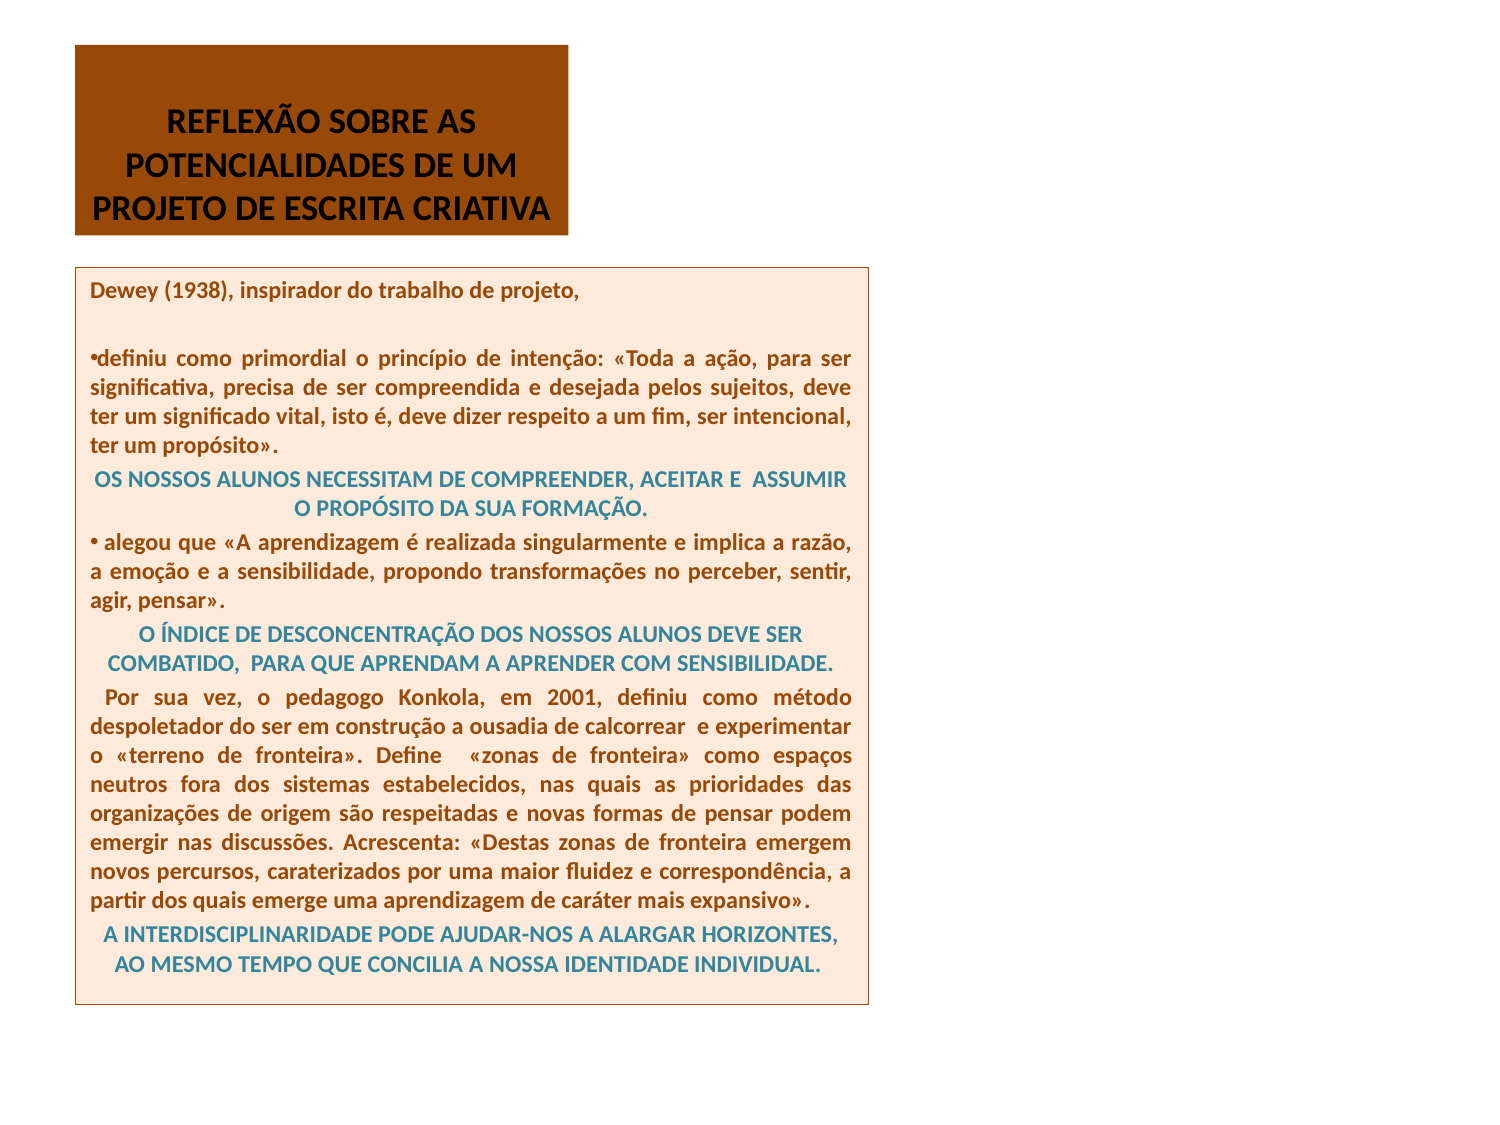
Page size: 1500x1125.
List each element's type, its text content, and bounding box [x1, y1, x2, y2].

list Dewey (1938), inspirador do trabalho de projeto, definiu como primordial o princípio de intenção: «Toda a ação, para ser significativa, precisa de ser compreendida e desejada pelos sujeitos, deve ter um significado vital, isto é, deve dizer respeito a um fim, ser intencional, ter um propósito». OS NOSSOS ALUNOS NECESSITAM DE COMPREENDER, ACEITAR E ASSUMIR O PROPÓSITO DA SUA FORMAÇÃO. alegou que «A aprendizagem é realizada singularmente e implica a razão, a emoção e a sensibilidade, propondo transformações no perceber, sentir, agir, pensar». O ÍNDICE DE DESCONCENTRAÇÃO DOS NOSSOS ALUNOS DEVE SER COMBATIDO, PARA QUE APRENDAM A APRENDER COM SENSIBILIDADE. Por sua vez, o pedagogo Konkola, em 2001, definiu como método despoletador do ser em construção a ousadia de calcorrear e experimentar o «terreno de fronteira». Define «zonas de fronteira» como espaços neutros fora dos sistemas estabelecidos, nas quais as prioridades das organizações de origem são respeitadas e novas formas de pensar podem emergir nas discussões. Acrescenta: «Destas zonas de fronteira emergem novos percursos, caraterizados por uma maior fluidez e correspondência, a partir dos quais emerge uma aprendizagem de caráter mais expansivo». A INTERDISCIPLINARIDADE PODE AJUDAR-NOS A ALARGAR HORIZONTES, AO MESMO TEMPO QUE CONCILIA A NOSSA IDENTIDADE INDIVIDUAL. [75, 267, 869, 1005]
title REFLEXÃO SOBRE AS POTENCIALIDADES DE UM PROJETO DE ESCRITA CRIATIVA [75, 44, 569, 236]
